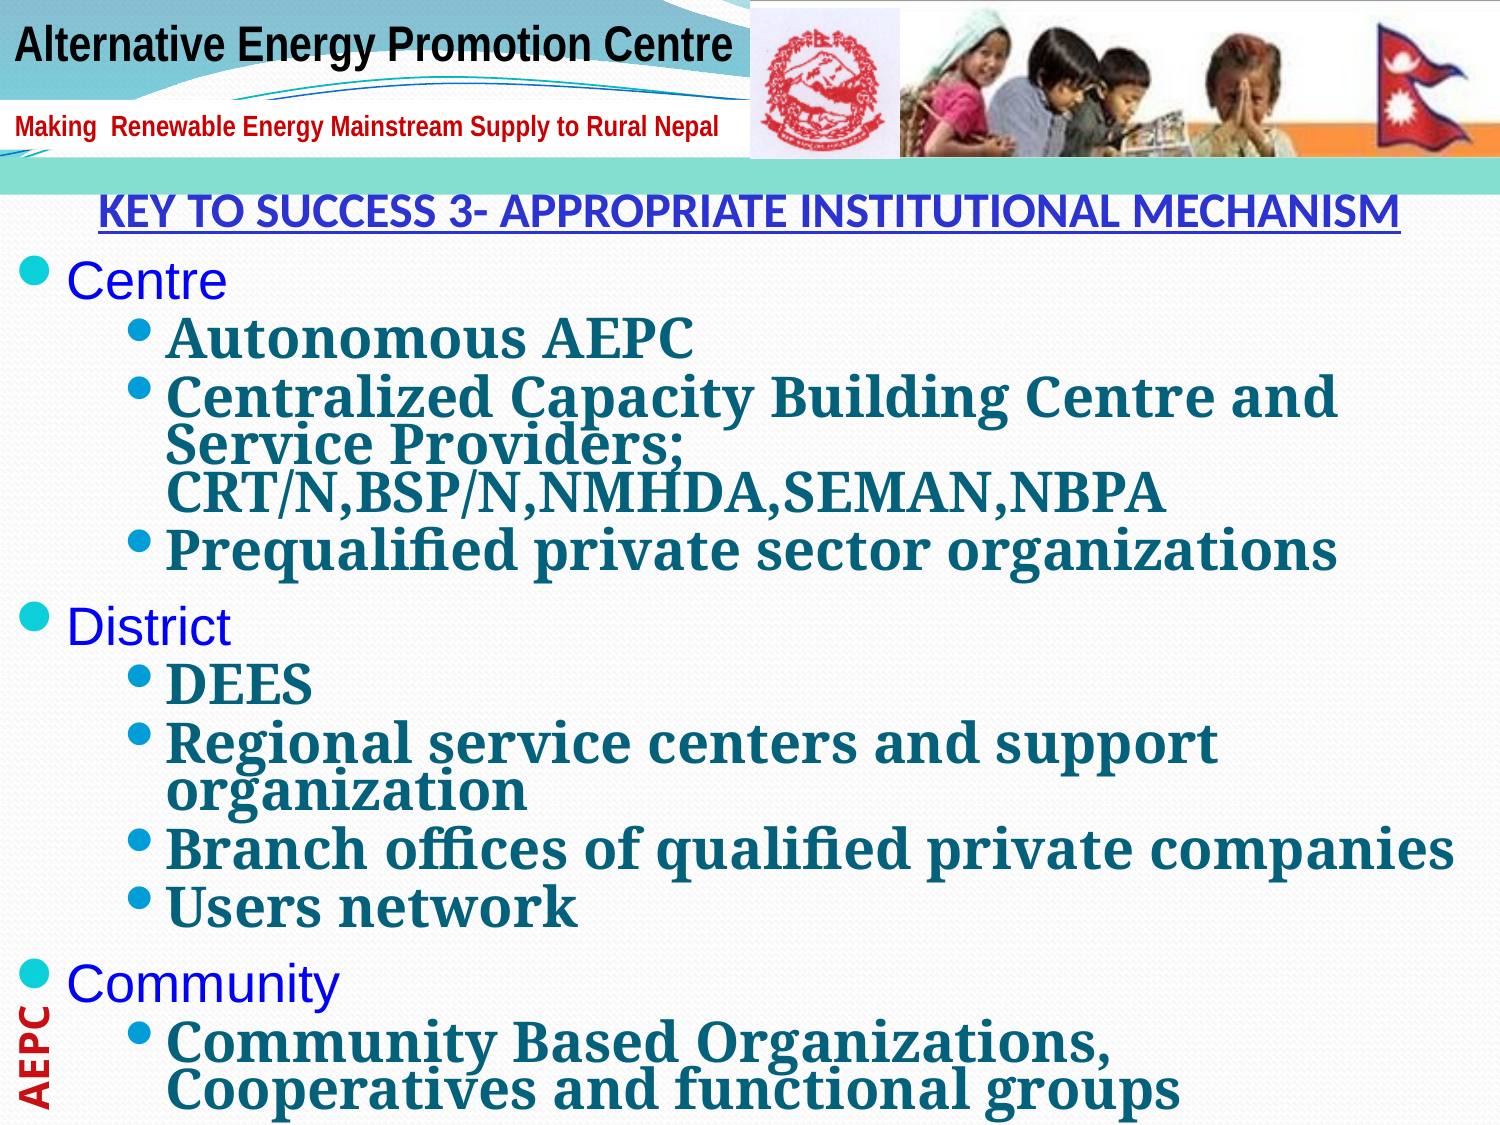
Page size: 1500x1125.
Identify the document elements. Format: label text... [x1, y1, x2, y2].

picture [750, 0, 1500, 157]
title Key TO Success 3- Appropriate Institutional Mechanism [74, 115, 1426, 237]
list Centre Autonomous AEPC Centralized Capacity Building Centre and Service Providers; CRT/N,BSP/N,NMHDA,SEMAN,NBPA Prequalified private sector organizations District DEES Regional service centers and support organization Branch offices of qualified private companies Users network Community Community Based Organizations, Cooperatives and functional groups [0, 237, 1500, 1125]
